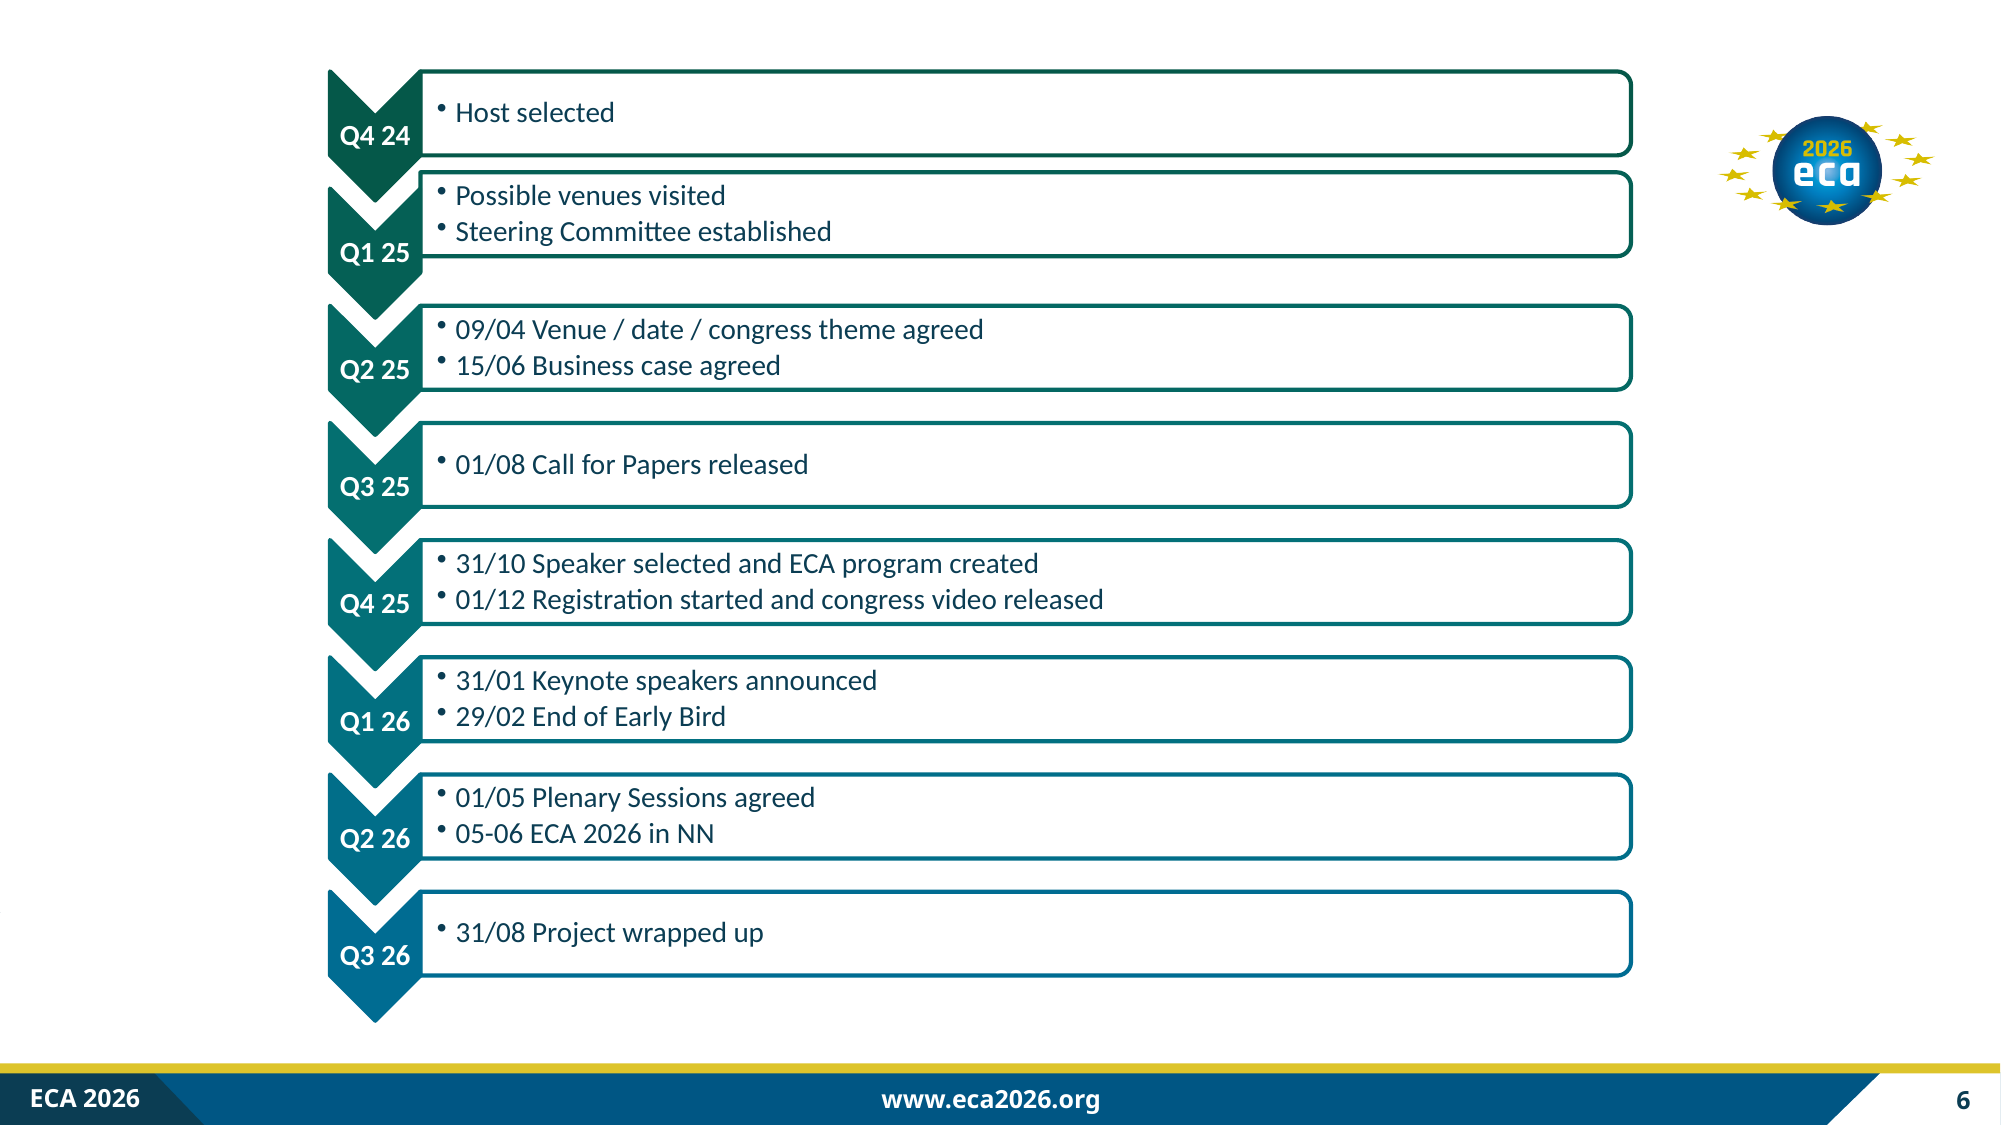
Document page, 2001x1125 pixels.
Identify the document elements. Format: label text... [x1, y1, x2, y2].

footer ECA 2026 [0, 1070, 659, 1123]
picture [1714, 101, 1941, 240]
slide_number 6 [1613, 1075, 2000, 1125]
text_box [329, 71, 1632, 1021]
